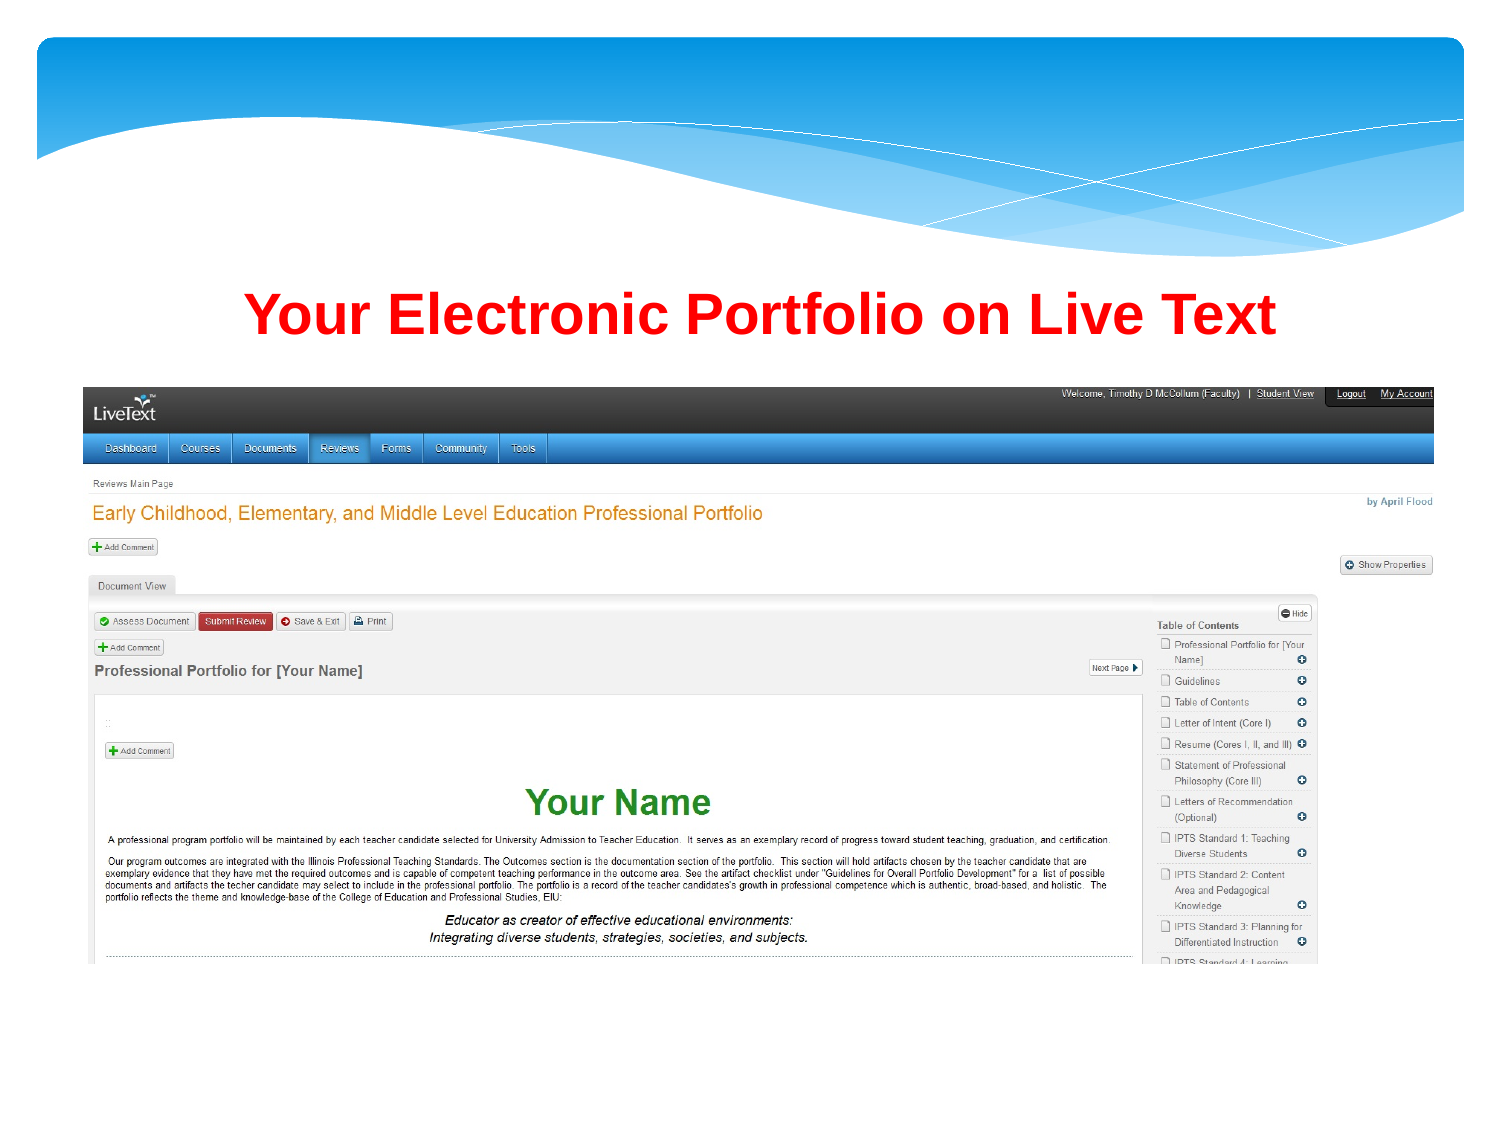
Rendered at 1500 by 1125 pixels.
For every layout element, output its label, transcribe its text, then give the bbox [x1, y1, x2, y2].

text_box Your Electronic Portfolio on Live Text [228, 268, 1294, 354]
picture [82, 387, 1434, 965]
